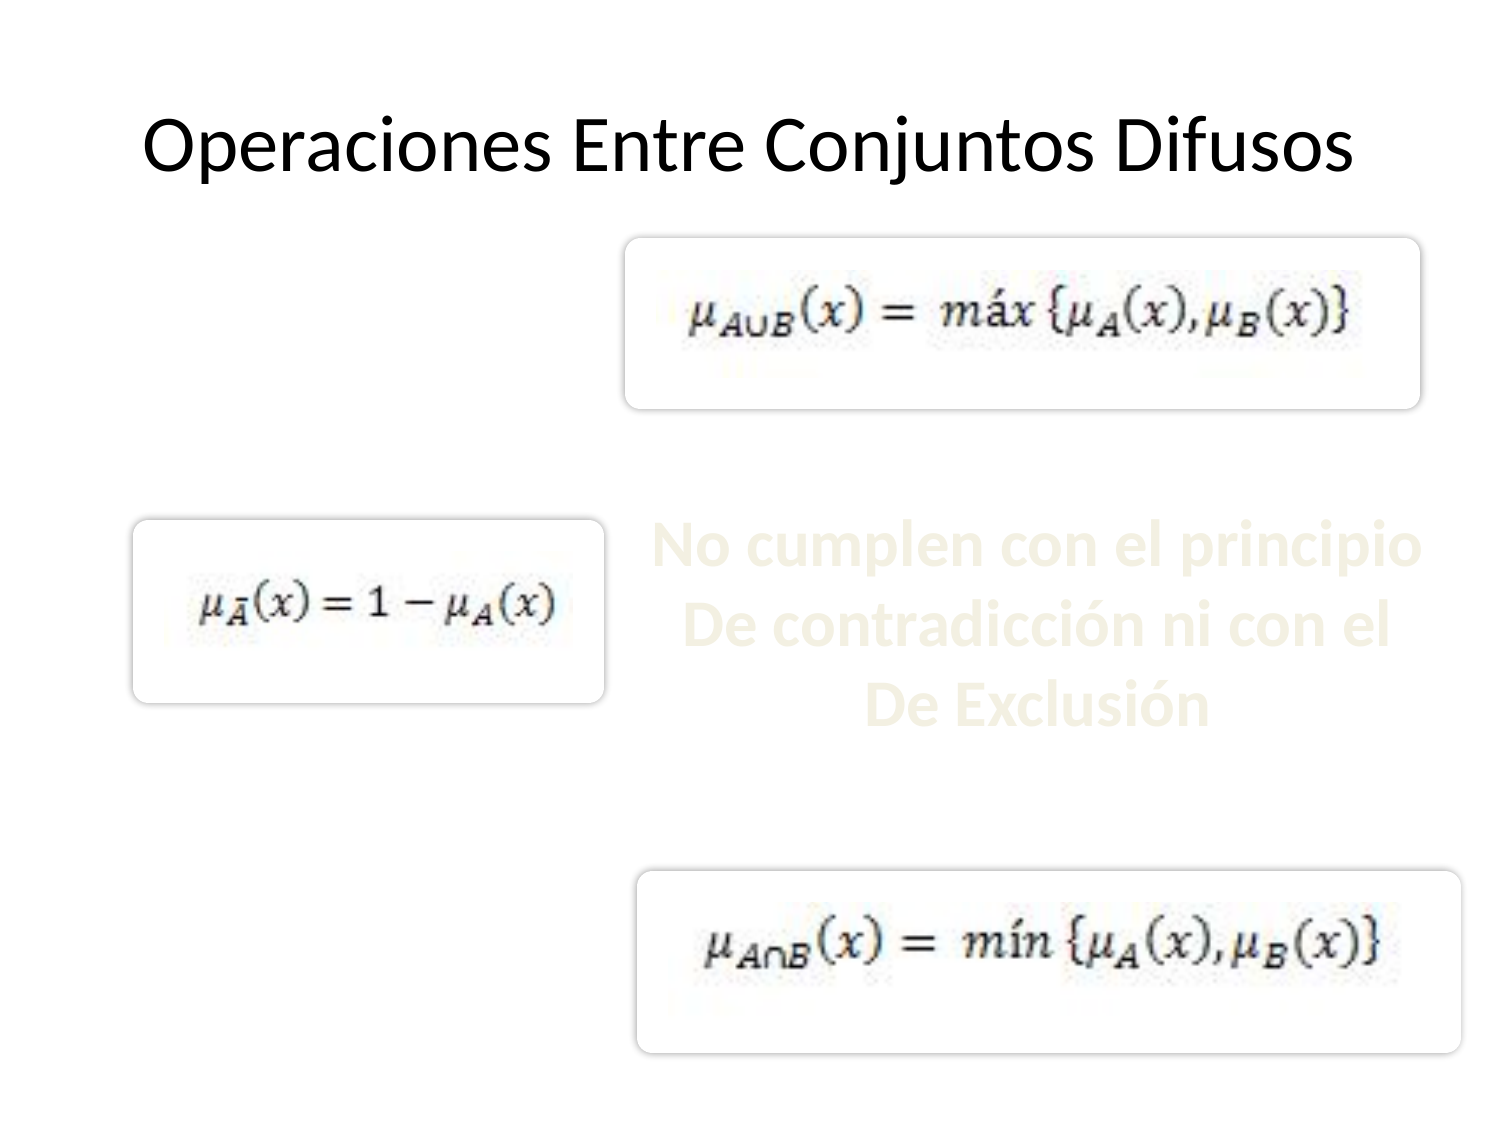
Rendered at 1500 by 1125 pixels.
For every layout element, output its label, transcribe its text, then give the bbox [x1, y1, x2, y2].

picture [163, 550, 573, 673]
picture [667, 902, 1430, 1023]
text_box No cumplen con el principio De contradicción ni con el De Exclusión [636, 492, 1440, 747]
picture [655, 269, 1390, 379]
title Operaciones Entre Conjuntos Difusos [75, 45, 1425, 233]
